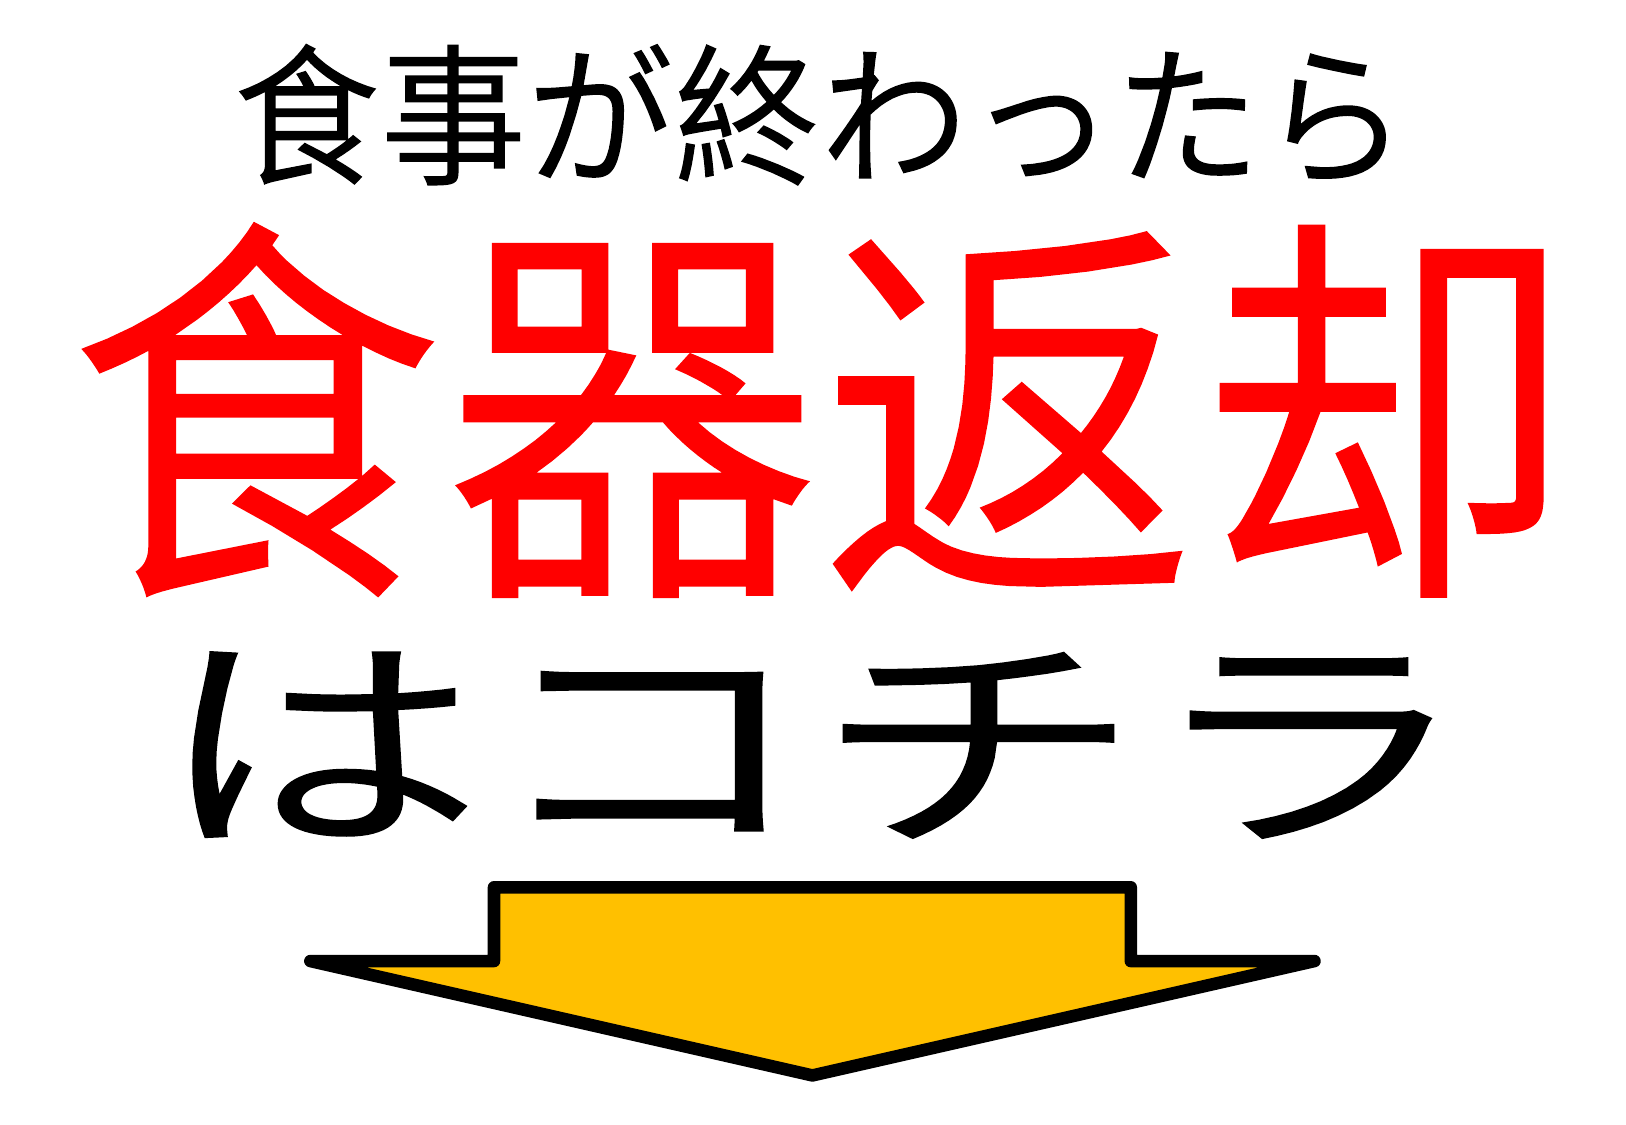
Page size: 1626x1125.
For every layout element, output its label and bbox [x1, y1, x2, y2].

text_box [308, 885, 1317, 1078]
